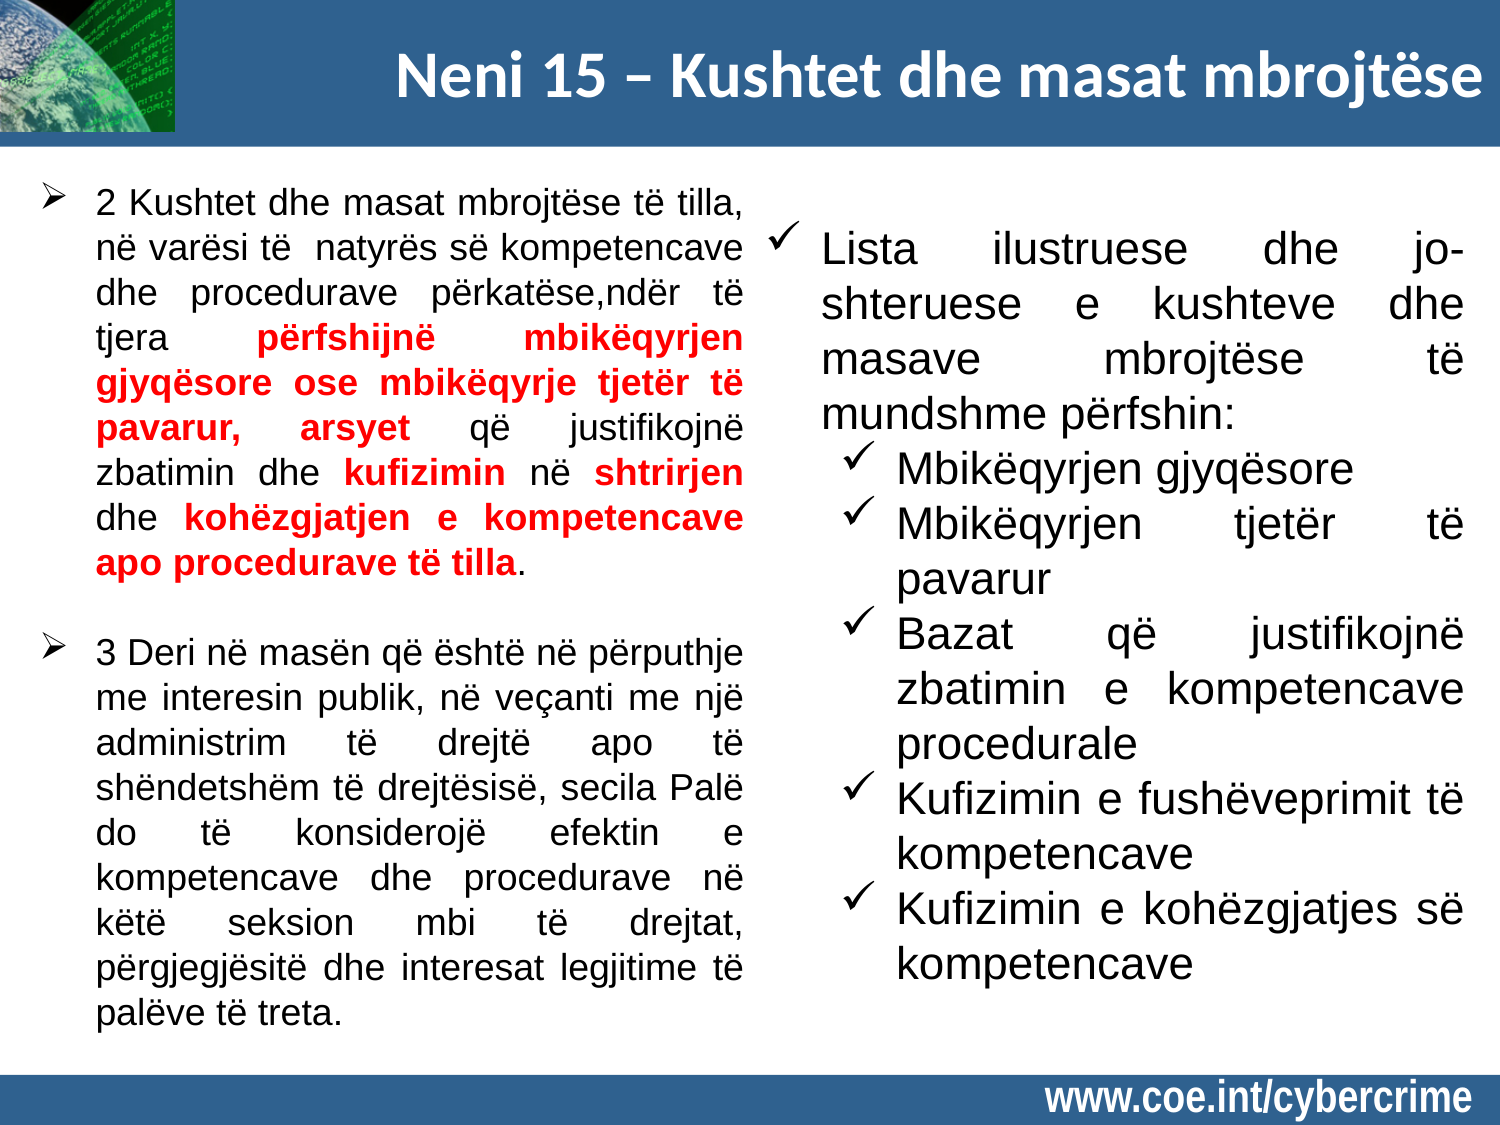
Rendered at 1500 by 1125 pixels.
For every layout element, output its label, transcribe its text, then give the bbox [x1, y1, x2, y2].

text_box Neni 15 – Kushtet dhe masat mbrojtëse [0, 0, 1500, 149]
picture [0, 0, 175, 132]
text_box [0, 1073, 1030, 1125]
text_box www.coe.int/cybercrime [1030, 1059, 1500, 1125]
text_box 2 Kushtet dhe masat mbrojtëse të tilla, në varësi të natyrës së kompetencave dhe procedurave përkatëse,ndër të tjera përfshijnë mbikëqyrjen gjyqësore ose mbikëqyrje tjetër të pavarur, arsyet që justifikojnë zbatimin dhe kufizimin në shtrirjen dhe kohëzgjatjen e kompetencave apo procedurave të tilla. 3 Deri në masën që është në përputhje me interesin publik, në veçanti me një administrim të drejtë apo të shëndetshëm të drejtësisë, secila Palë do të konsiderojë efektin e kompetencave dhe procedurave në këtë seksion mbi të drejtat, përgjegjësitë dhe interesat legjitime të palëve të treta. [24, 170, 759, 1041]
text_box Lista ilustruese dhe jo-shteruese e kushteve dhe masave mbrojtëse të mundshme përfshin: Mbikëqyrjen gjyqësore Mbikëqyrjen tjetër të pavarur Bazat që justifikojnë zbatimin e kompetencave procedurale Kufizimin e fushëveprimit të kompetencave Kufizimin e kohëzgjatjes së kompetencave [749, 211, 1480, 996]
